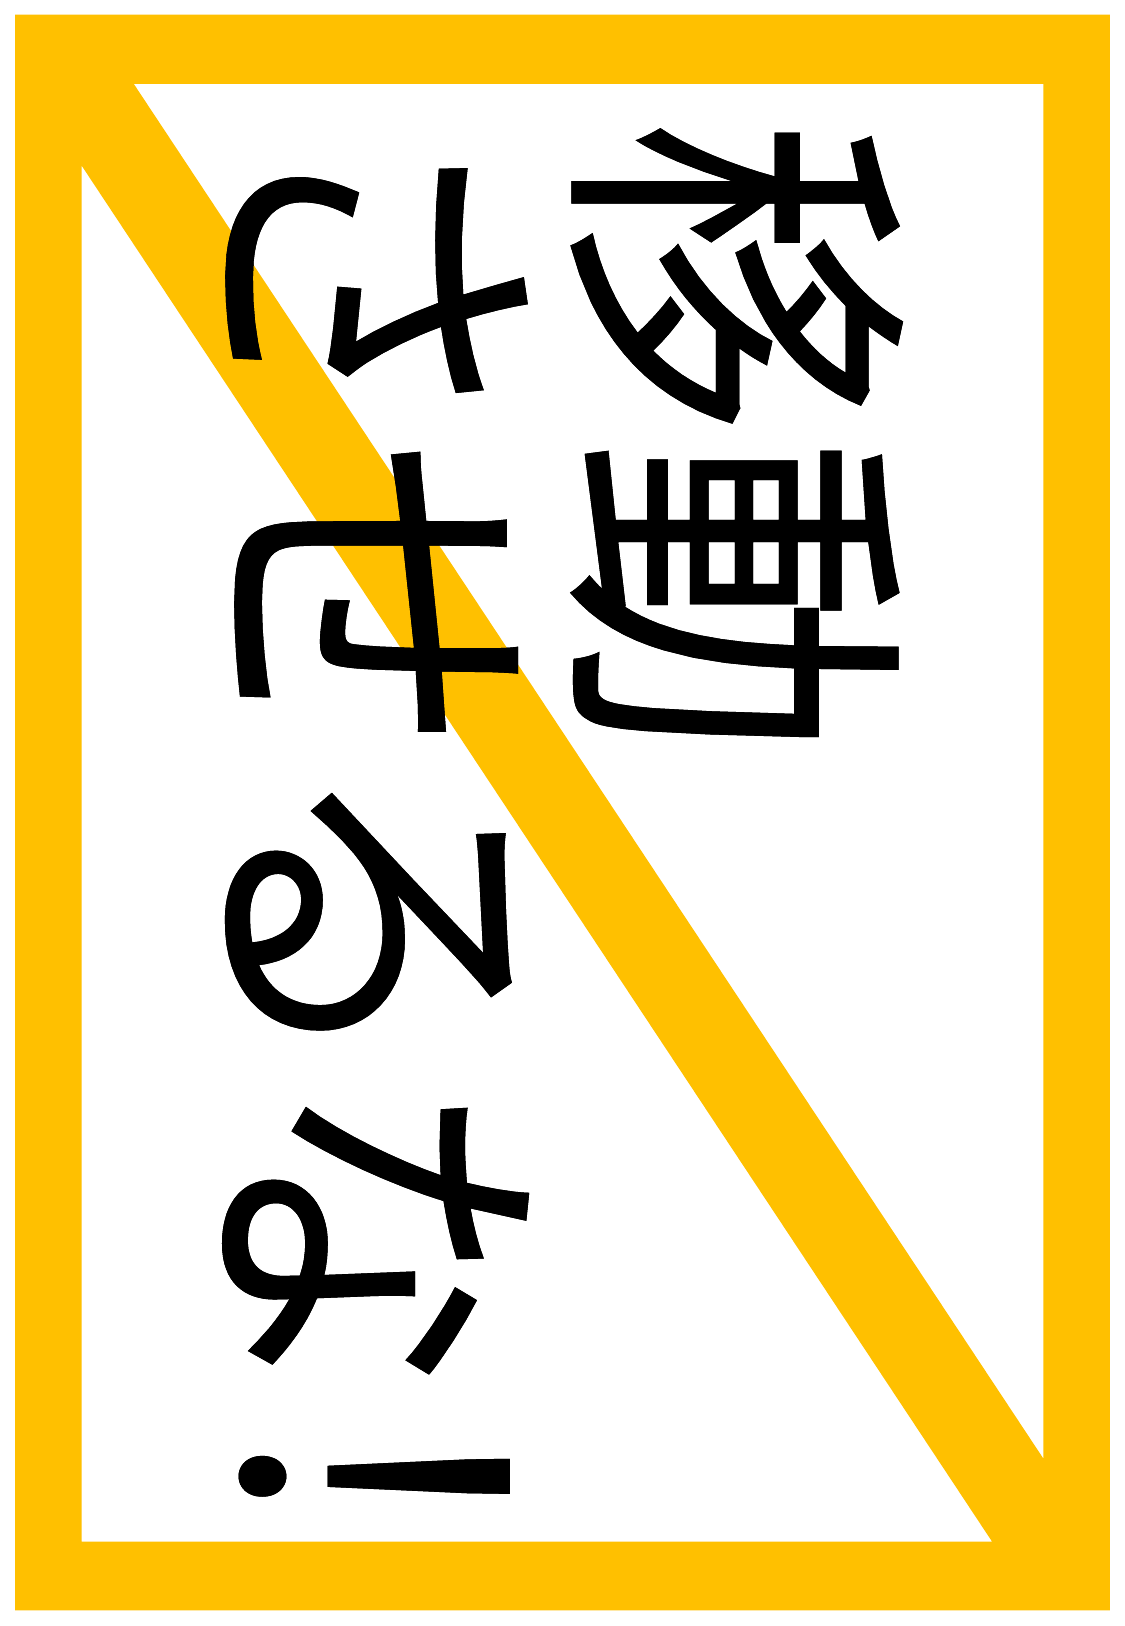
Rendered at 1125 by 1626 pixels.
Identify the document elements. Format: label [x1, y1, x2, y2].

text_box [221, 127, 904, 1498]
text_box [13, 13, 1112, 1612]
